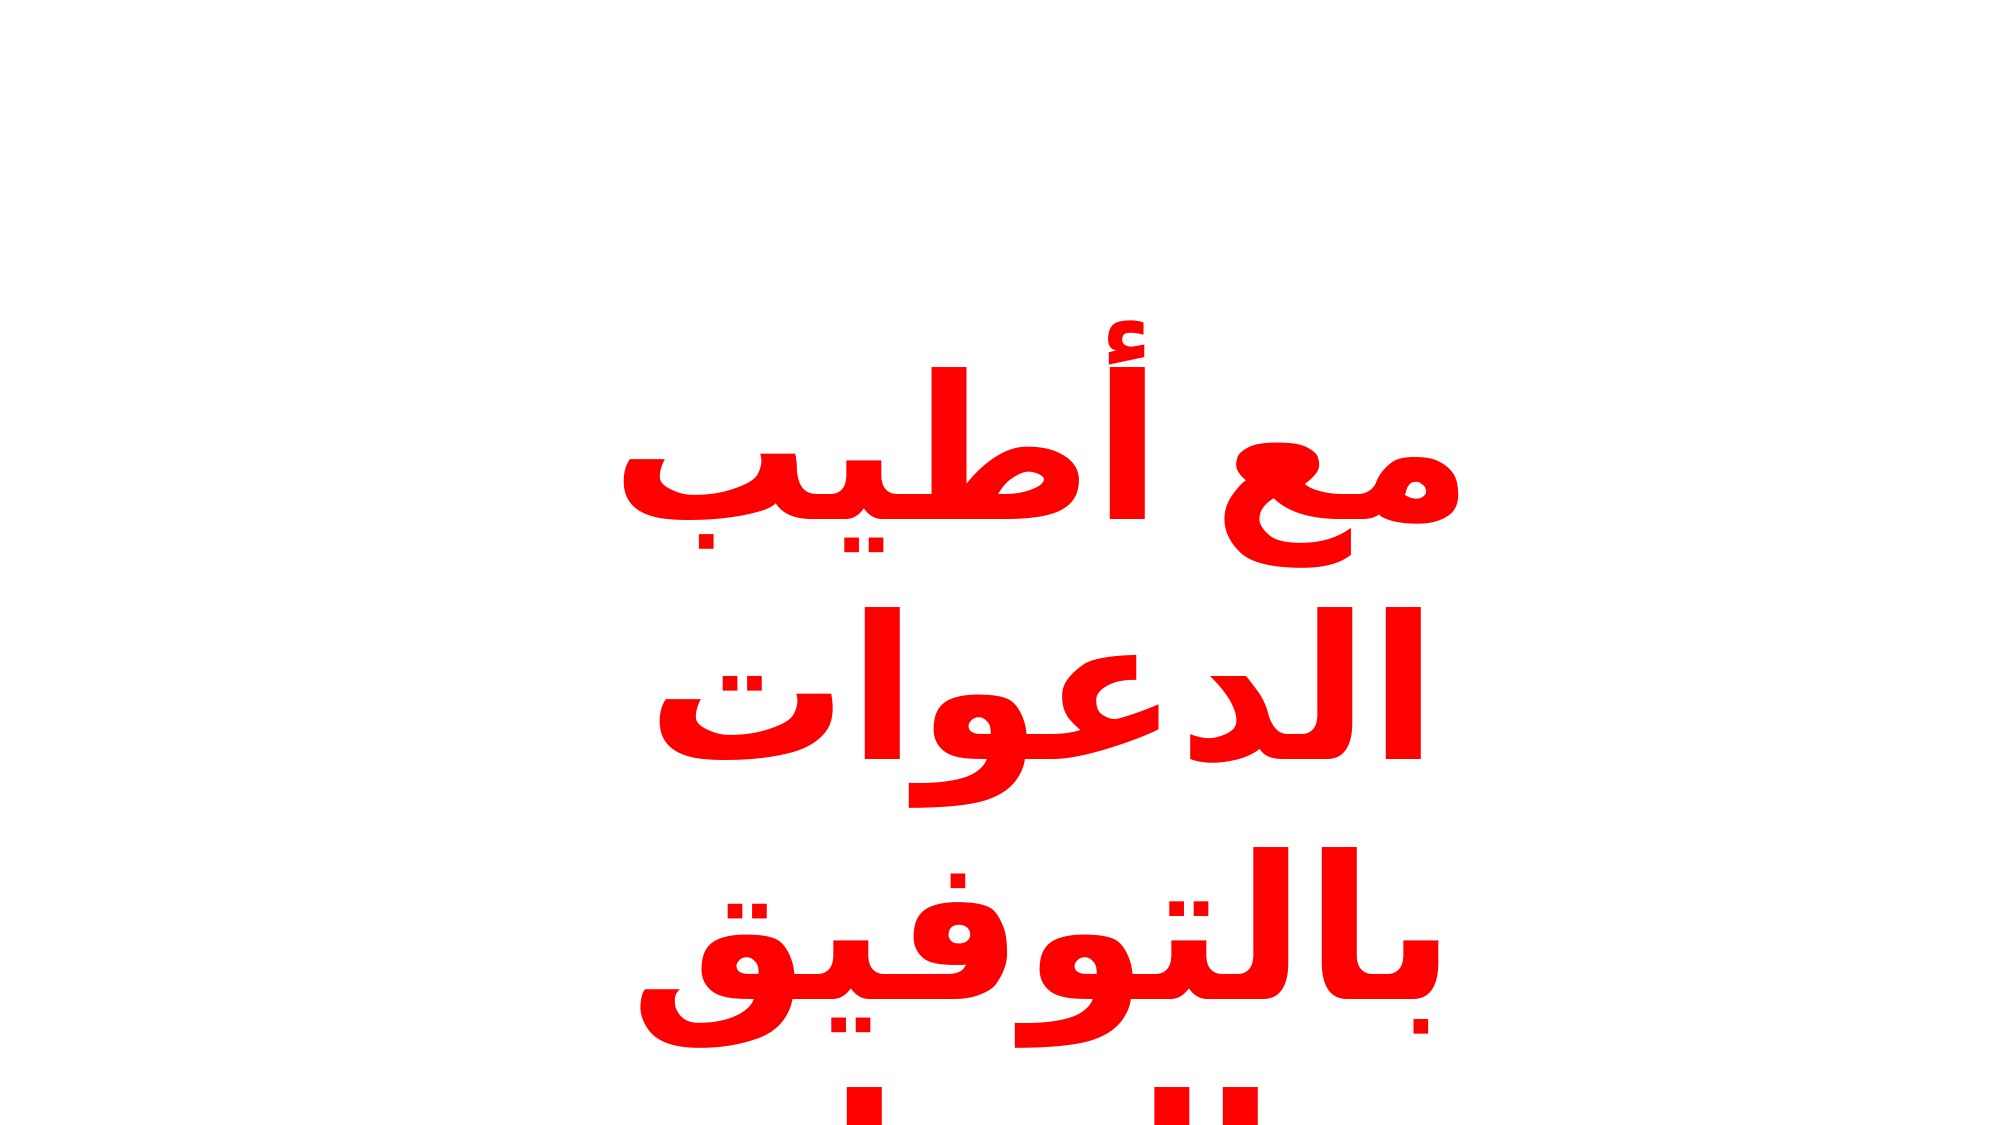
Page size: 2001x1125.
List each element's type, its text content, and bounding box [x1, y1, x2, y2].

text_box مع أطيب الدعوات بالتوفيق والنجاح [304, 312, 1782, 1125]
